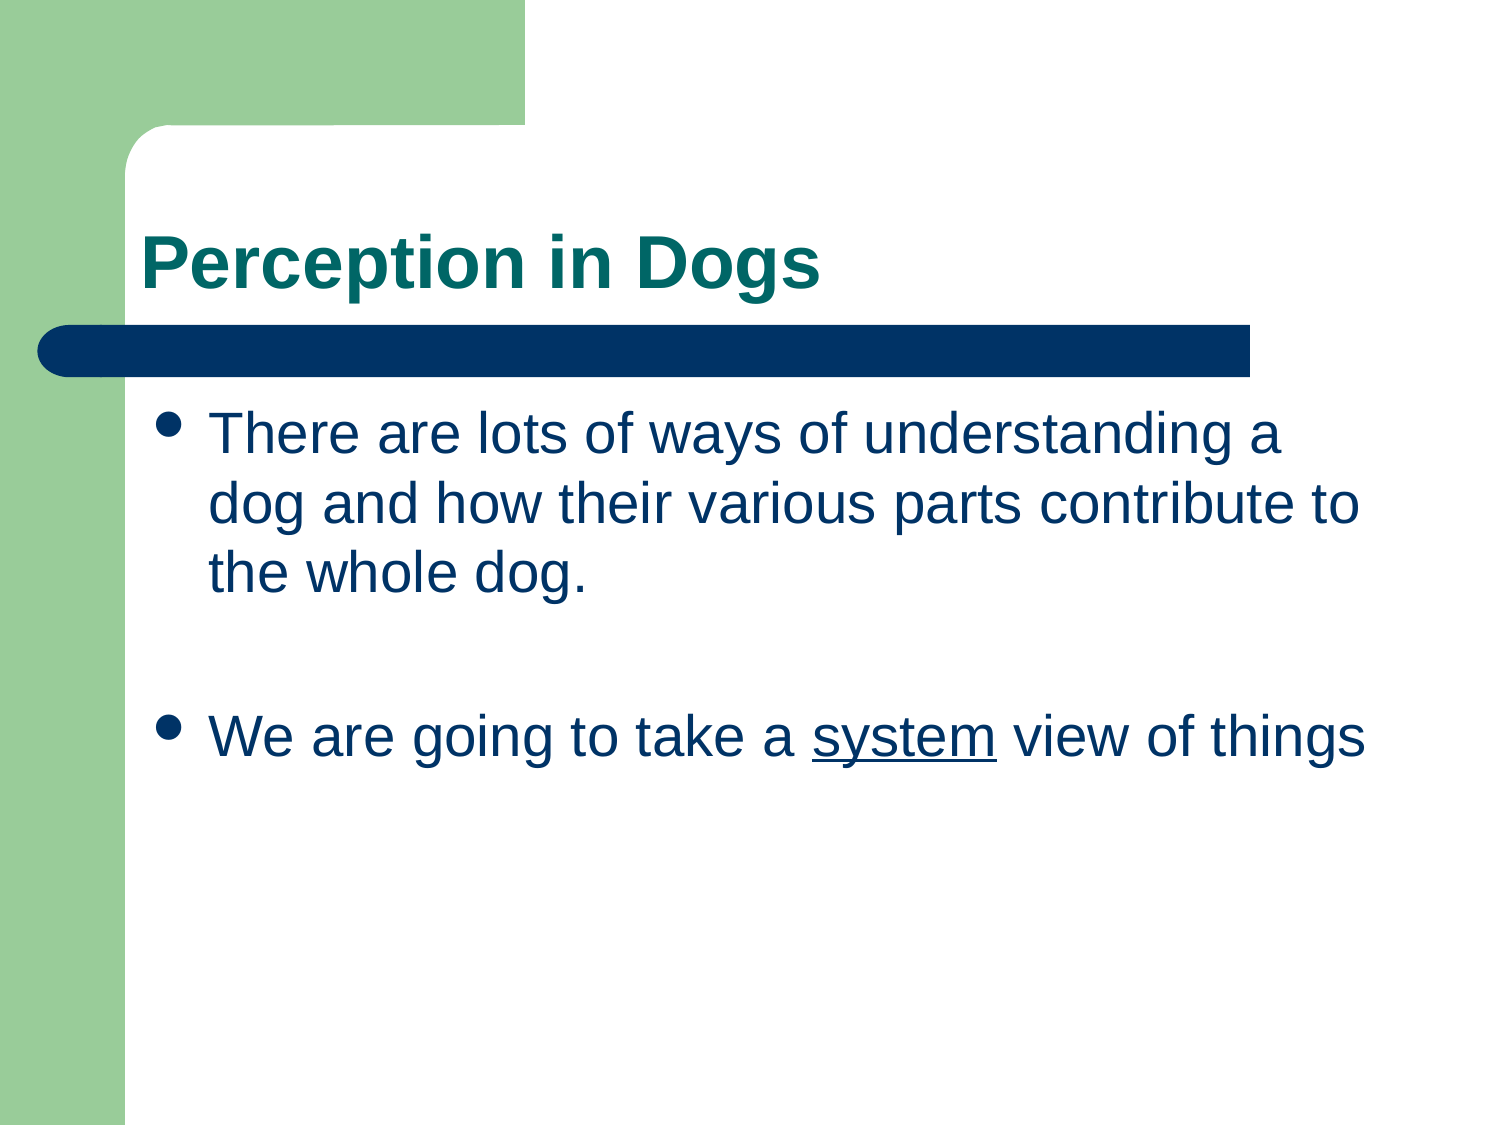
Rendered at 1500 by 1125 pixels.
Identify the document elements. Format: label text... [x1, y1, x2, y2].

title Perception in Dogs [124, 124, 1426, 313]
list There are lots of ways of understanding a dog and how their various parts contribute to the whole dog. We are going to take a system view of things [137, 387, 1400, 999]
